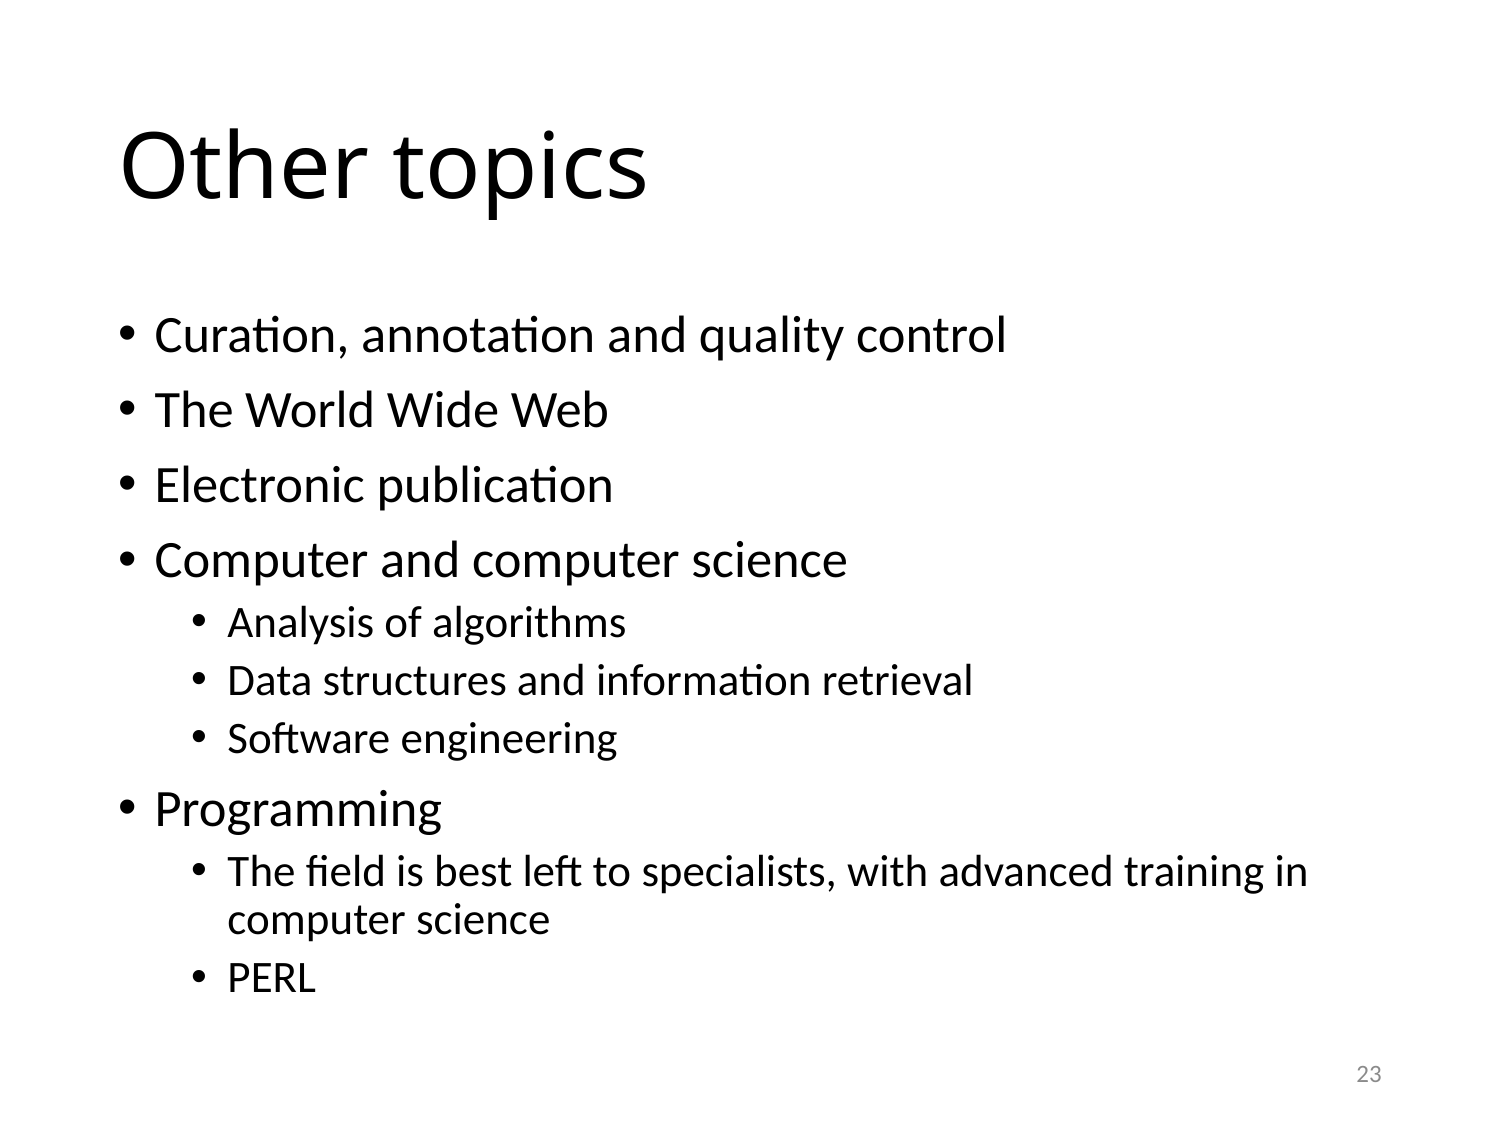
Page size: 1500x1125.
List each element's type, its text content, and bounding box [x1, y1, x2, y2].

title Other topics [103, 59, 1397, 278]
slide_number 23 [1059, 1042, 1397, 1103]
list Curation, annotation and quality control The World Wide Web Electronic publication Computer and computer science Analysis of algorithms Data structures and information retrieval Software engineering Programming The field is best left to specialists, with advanced training in computer science PERL [103, 299, 1397, 1014]
